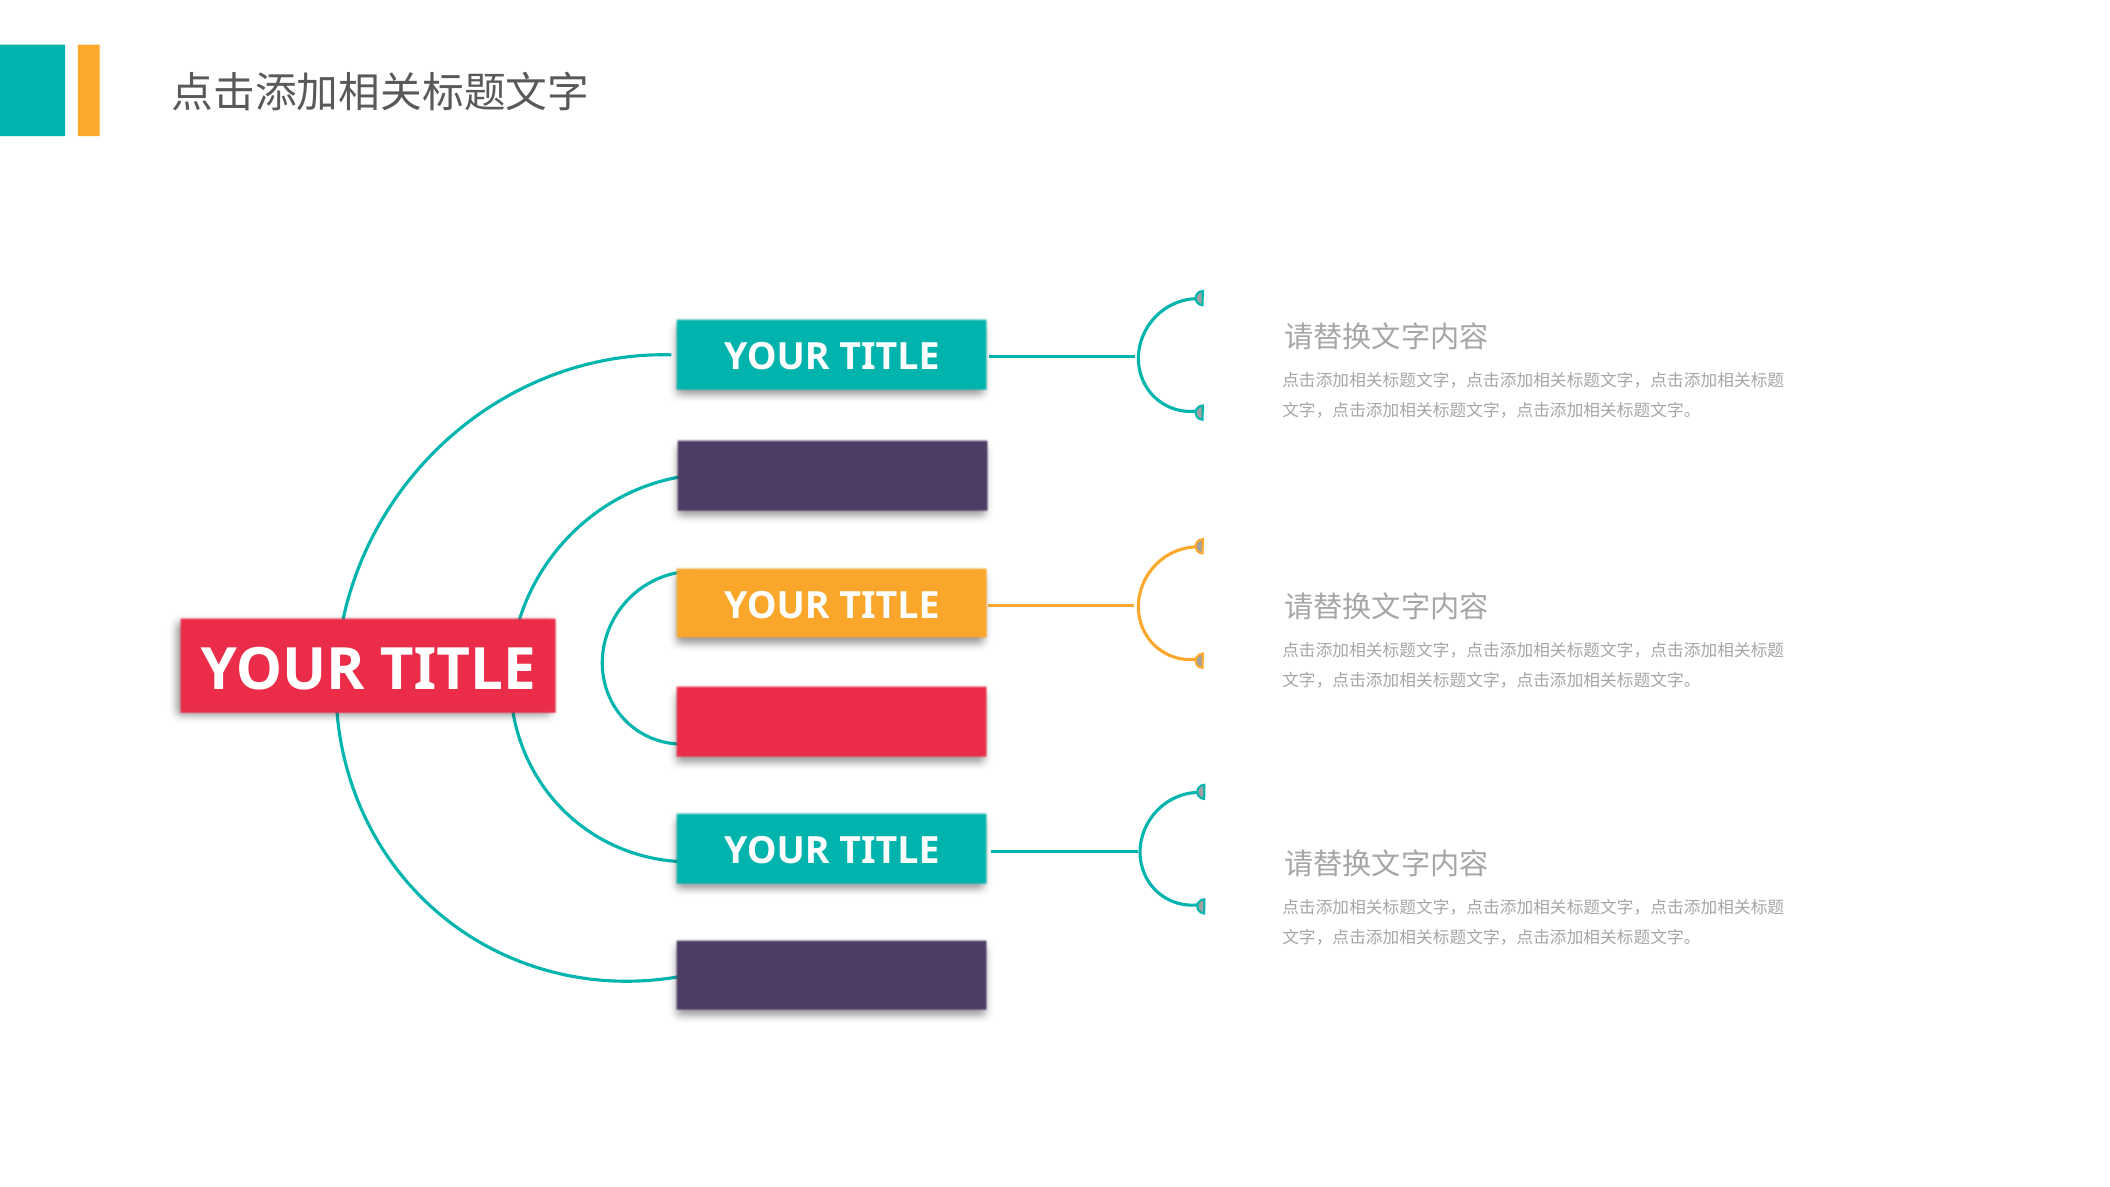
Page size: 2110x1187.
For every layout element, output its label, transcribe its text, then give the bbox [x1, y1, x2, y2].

text_box 点击添加相关标题文字，点击添加相关标题文字，点击添加相关标题文字，点击添加相关标题文字，点击添加相关标题文字。 [1268, 352, 1811, 427]
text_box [989, 539, 1249, 668]
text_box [988, 290, 1249, 420]
text_box 请替换文字内容 [1268, 830, 1667, 889]
text_box 请替换文字内容 [1268, 303, 1667, 362]
text_box [601, 573, 675, 744]
text_box 点击添加相关标题文字，点击添加相关标题文字，点击添加相关标题文字，点击添加相关标题文字，点击添加相关标题文字。 [1268, 880, 1811, 955]
text_box 请替换文字内容 [1268, 572, 1667, 631]
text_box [991, 784, 1250, 914]
text_box [343, 354, 670, 616]
text_box [514, 478, 675, 862]
text_box [337, 722, 675, 982]
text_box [675, 318, 989, 1011]
text_box 点击添加相关标题文字 [135, 44, 625, 137]
text_box 点击添加相关标题文字，点击添加相关标题文字，点击添加相关标题文字，点击添加相关标题文字，点击添加相关标题文字。 [1268, 622, 1811, 697]
text_box YOUR TITLE [181, 619, 555, 713]
